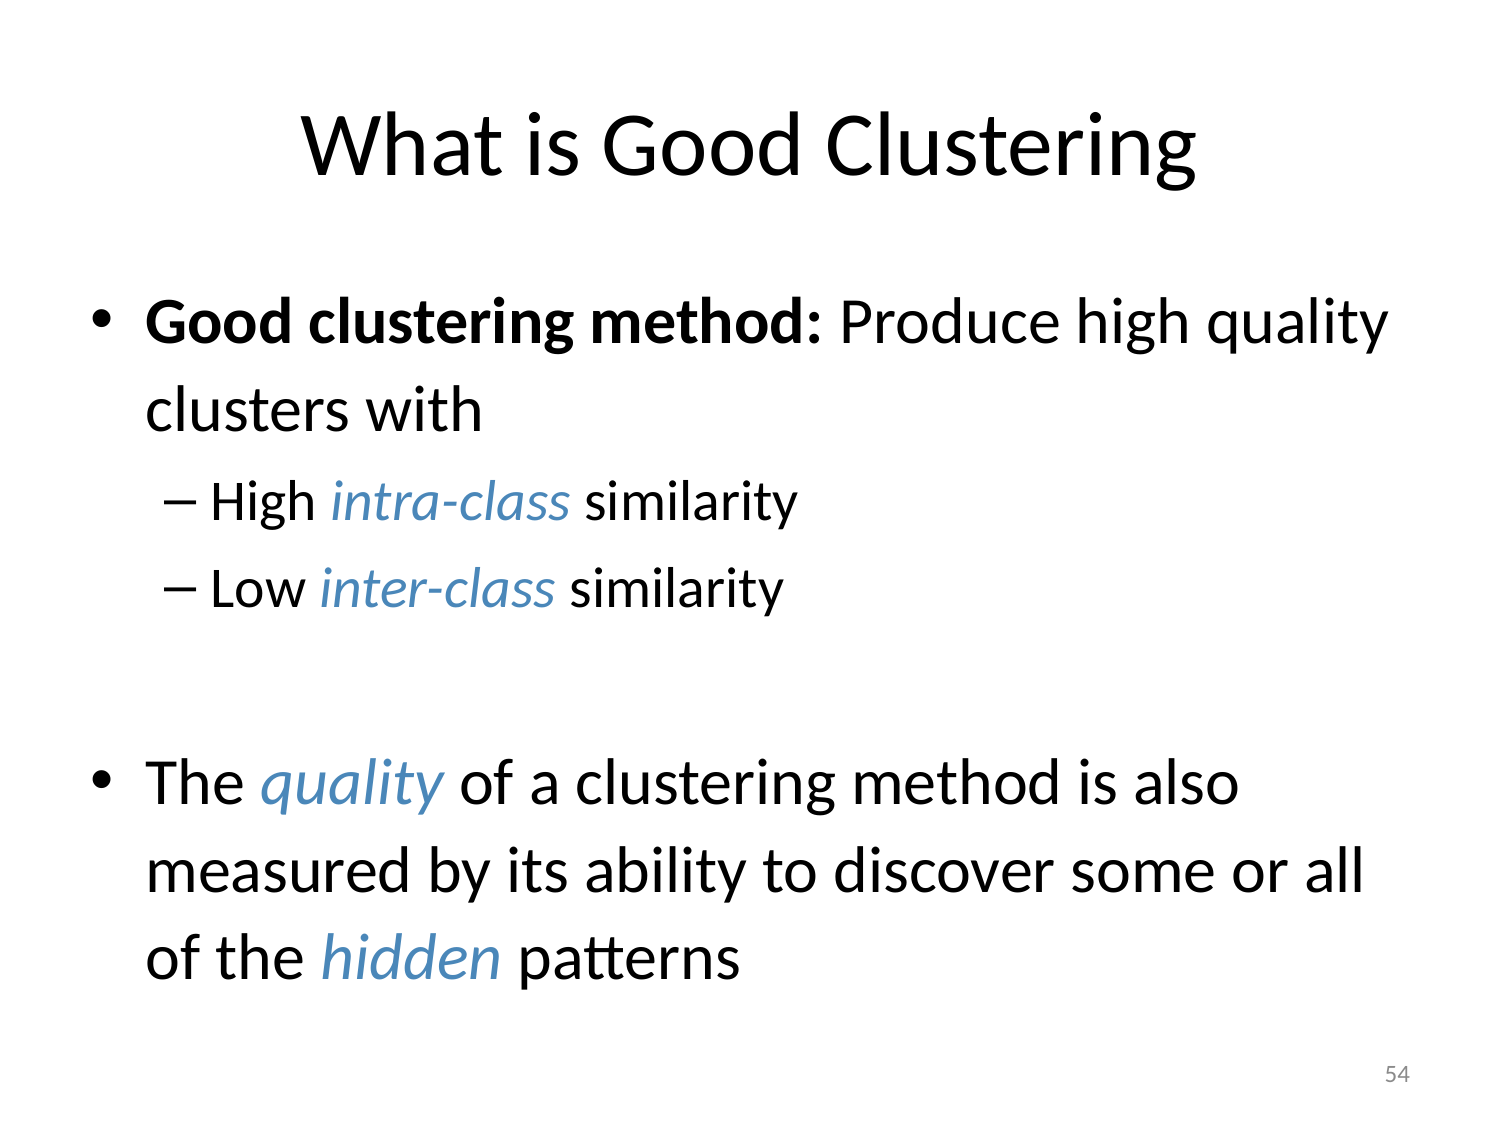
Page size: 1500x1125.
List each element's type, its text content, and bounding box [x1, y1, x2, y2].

list Good clustering method: Produce high quality clusters with High intra-class similarity Low inter-class similarity The quality of a clustering method is also measured by its ability to discover some or all of the hidden patterns [75, 262, 1425, 1005]
title What is Good Clustering [75, 45, 1425, 233]
slide_number 54 [1074, 1042, 1425, 1103]
